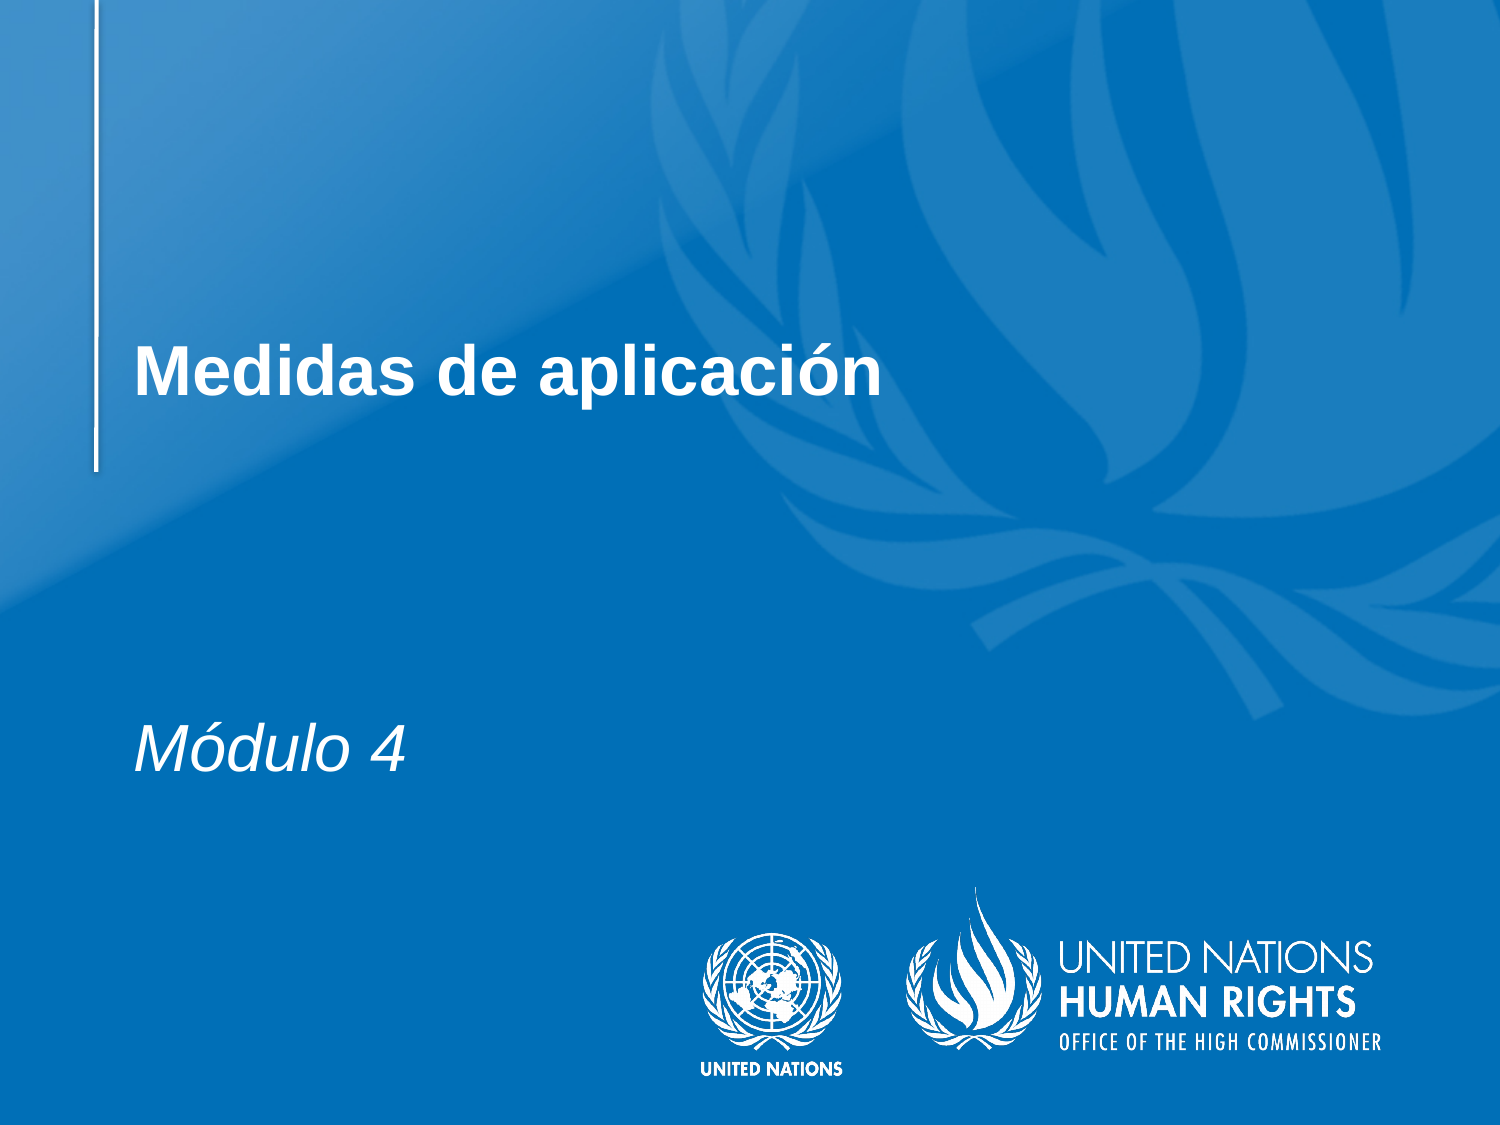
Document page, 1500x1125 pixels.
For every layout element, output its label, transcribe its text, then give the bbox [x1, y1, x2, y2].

picture [0, 0, 1500, 1125]
title Medidas de aplicación [118, 316, 1325, 506]
subtitle Módulo 4 [118, 696, 1200, 858]
